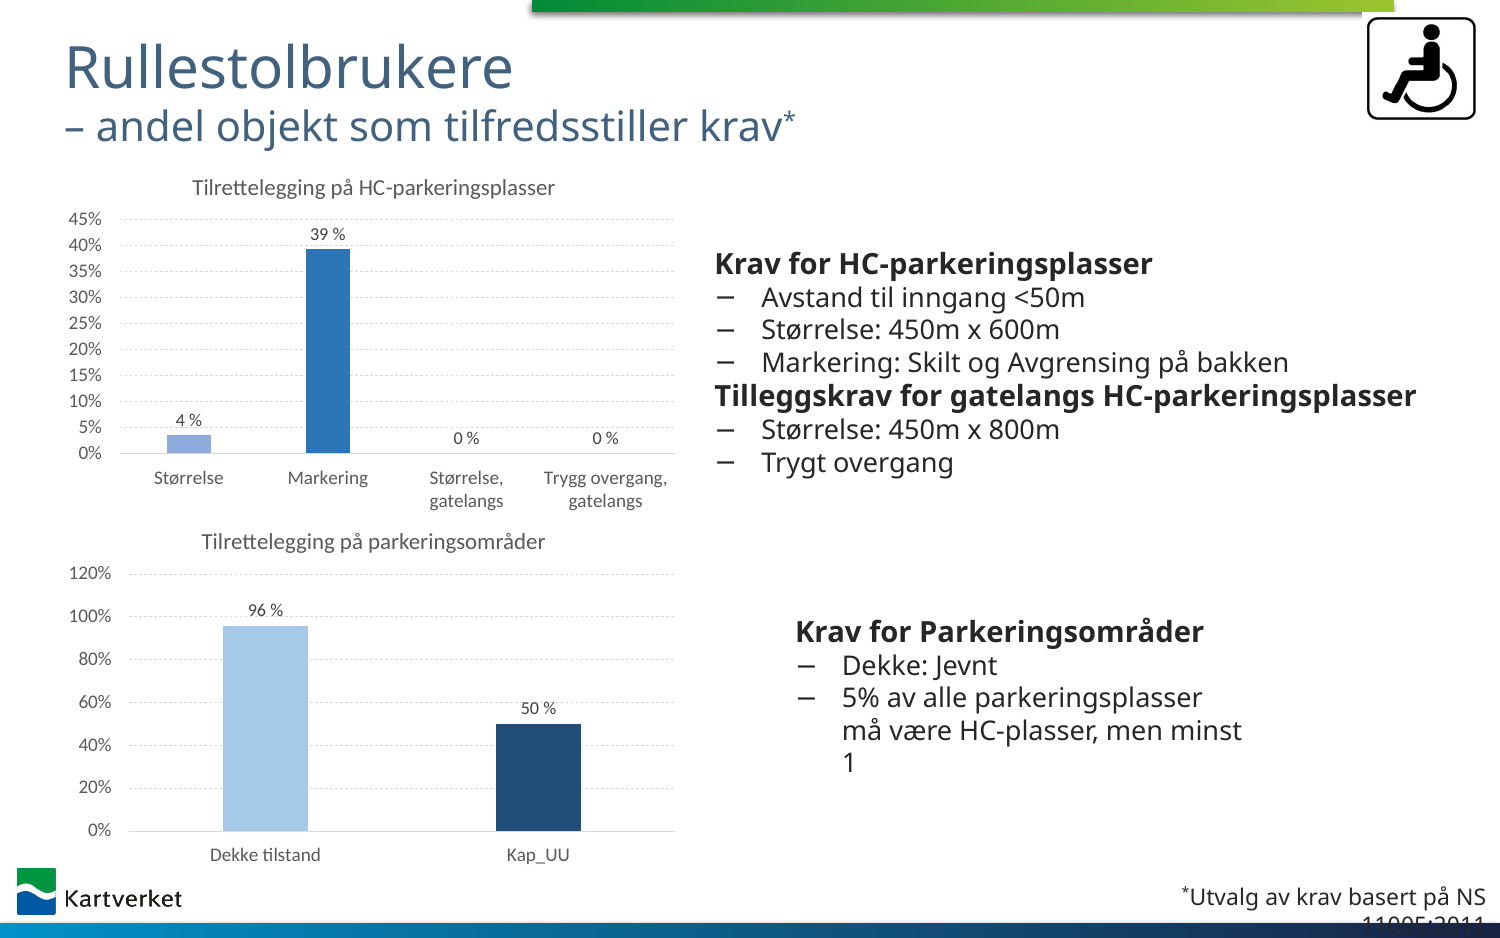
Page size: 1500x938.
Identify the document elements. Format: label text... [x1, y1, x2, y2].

picture [62, 520, 686, 874]
picture [1362, 12, 1481, 126]
text_box Rullestolbrukere – andel objekt som tilfredsstiller krav* [49, 25, 1431, 158]
text_box Krav for HC-parkeringsplasser Avstand til inngang <50m Størrelse: 450m x 600m Markering: Skilt og Avgrensing på bakken Tilleggskrav for gatelangs HC-parkeringsplasser Størrelse: 450m x 800m Trygt overgang [699, 237, 1433, 485]
text_box Krav for Parkeringsområder Dekke: Jevnt 5% av alle parkeringsplasser må være HC-plasser, men minst 1 [780, 605, 1261, 786]
text_box *Utvalg av krav basert på NS 11005:2011 [1068, 873, 1500, 938]
picture [62, 166, 686, 519]
